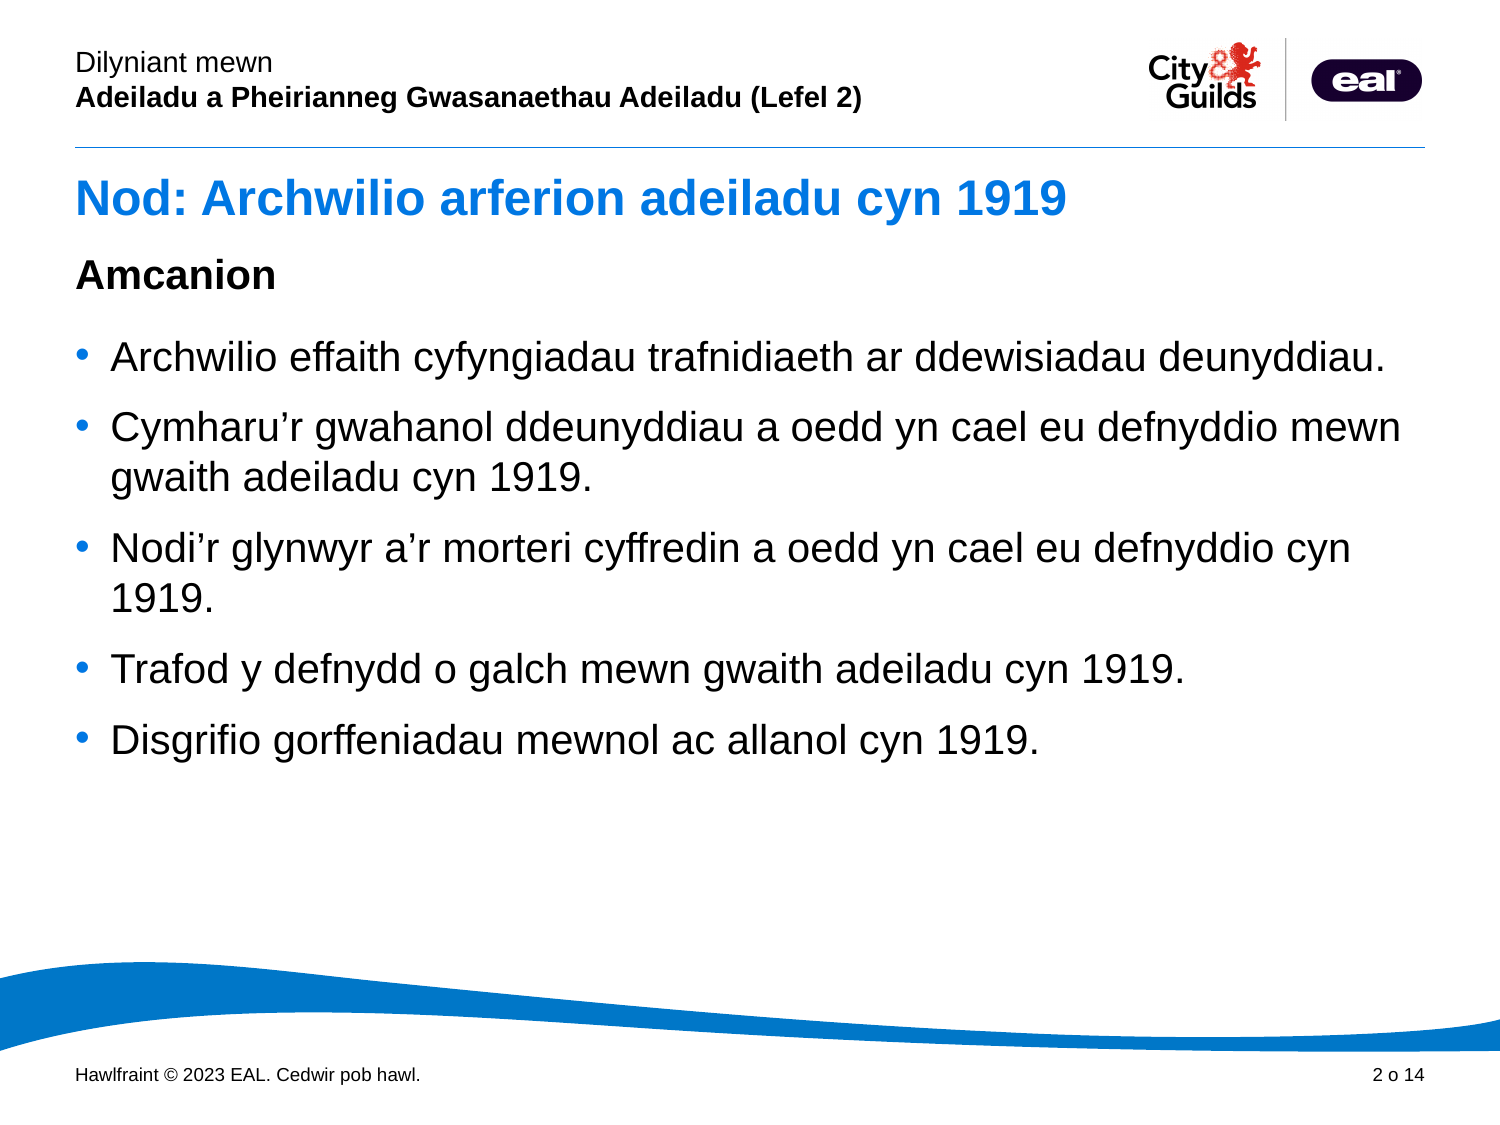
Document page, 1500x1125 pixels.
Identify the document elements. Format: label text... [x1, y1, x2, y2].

list Amcanion Archwilio effaith cyfyngiadau trafnidiaeth ar ddewisiadau deunyddiau. Cymharu’r gwahanol ddeunyddiau a oedd yn cael eu defnyddio mewn gwaith adeiladu cyn 1919. Nodi’r glynwyr a’r morteri cyffredin a oedd yn cael eu defnyddio cyn 1919. Trafod y defnydd o galch mewn gwaith adeiladu cyn 1919. Disgrifio gorffeniadau mewnol ac allanol cyn 1919. [74, 247, 1426, 946]
picture [1149, 38, 1422, 121]
title Nod: Archwilio arferion adeiladu cyn 1919 [74, 165, 1426, 229]
